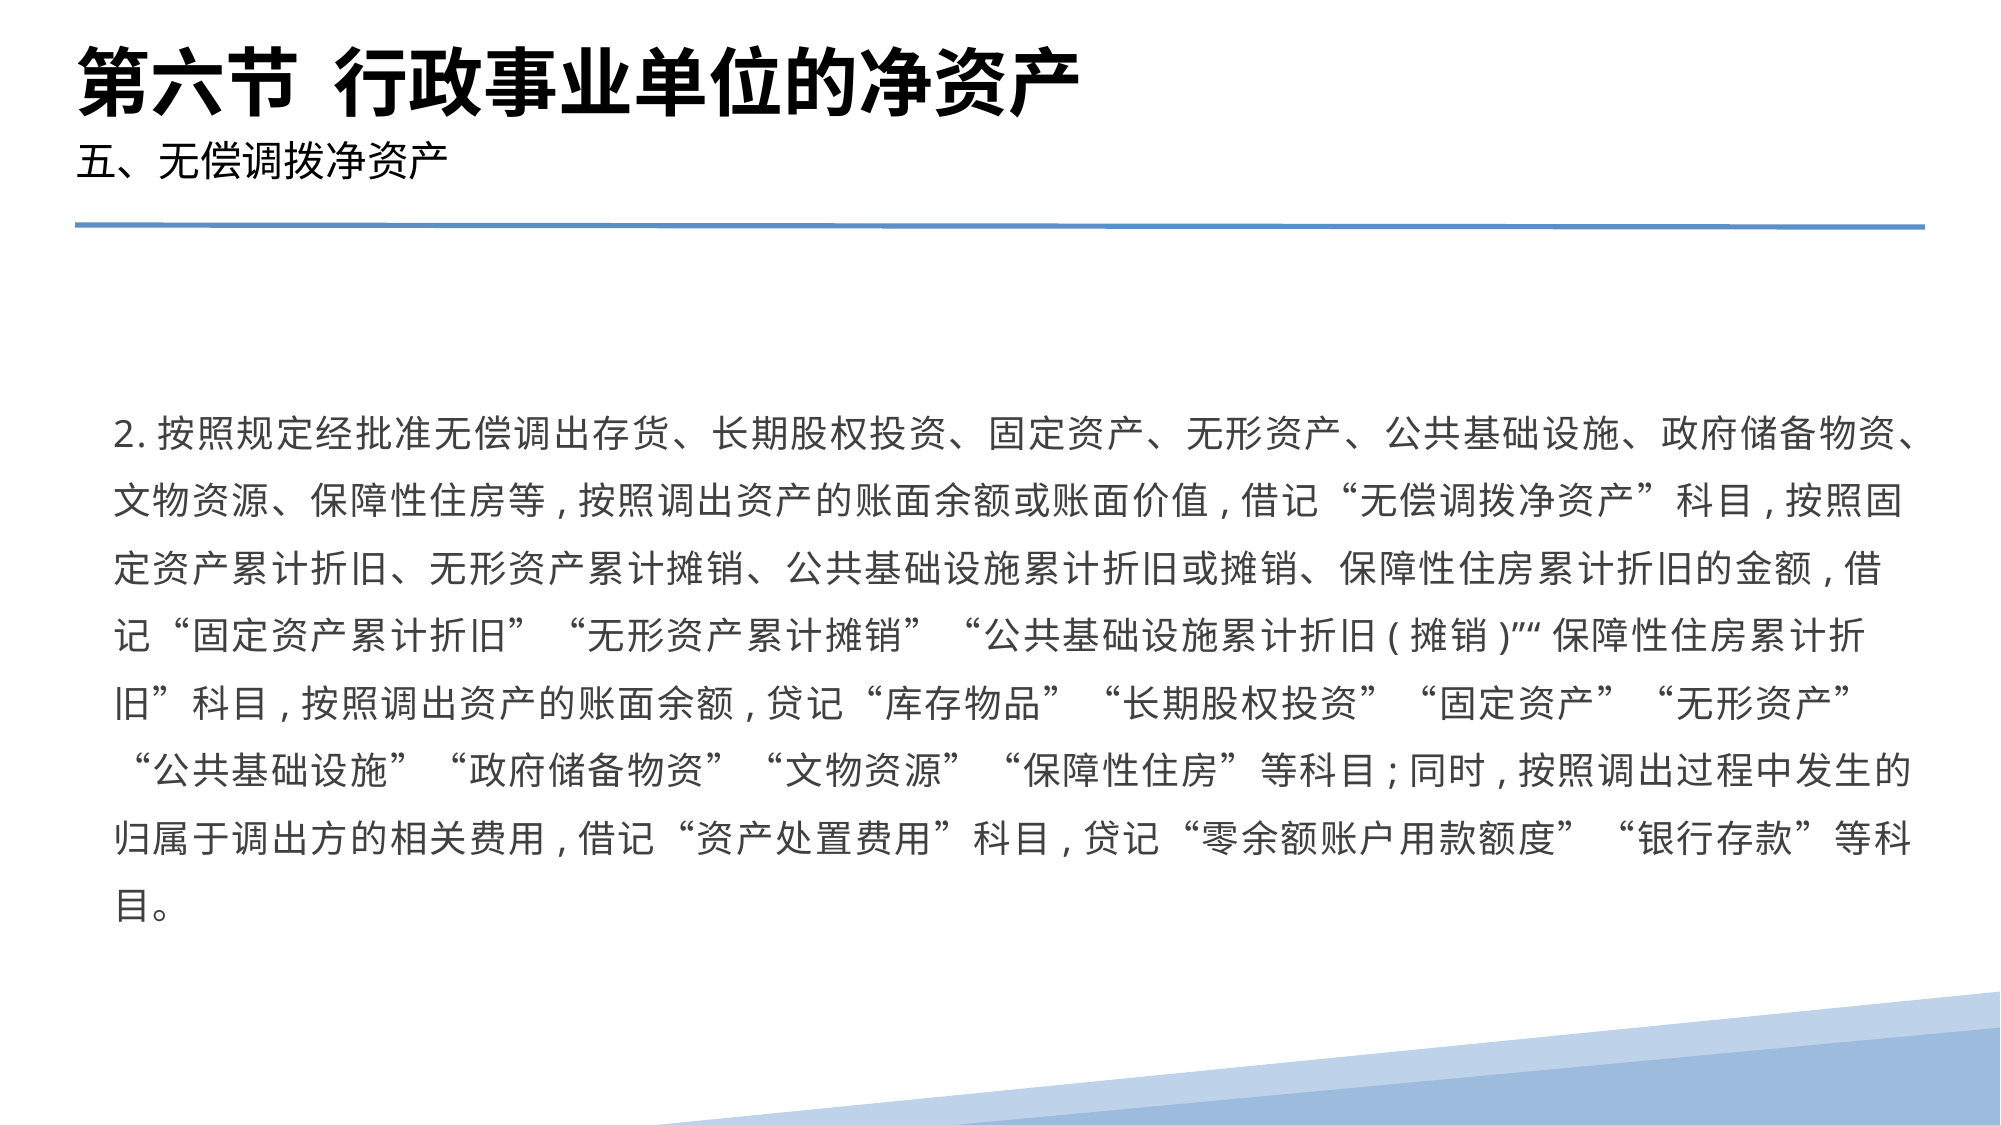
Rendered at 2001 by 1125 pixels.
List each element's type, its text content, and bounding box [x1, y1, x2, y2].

text_box 2.按照规定经批准无偿调出存货、长期股权投资、固定资产、无形资产、公共基础设施、政府储备物资、文物资源、保障性住房等,按照调出资产的账面余额或账面价值,借记“无偿调拨净资产”科目,按照固定资产累计折旧、无形资产累计摊销、公共基础设施累计折旧或摊销、保障性住房累计折旧的金额,借记“固定资产累计折旧”“无形资产累计摊销”“公共基础设施累计折旧(摊销)”“保障性住房累计折旧”科目,按照调出资产的账面余额,贷记“库存物品”“长期股权投资”“固定资产”“无形资产”“公共基础设施”“政府储备物资”“文物资源”“保障性住房”等科目;同时,按照调出过程中发生的归属于调出方的相关费用,借记“资产处置费用”科目,贷记“零余额账户用款额度”“银行存款”等科目。 [102, 328, 1925, 987]
text_box 五、无偿调拨净资产 [75, 124, 1925, 200]
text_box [656, 991, 2000, 1125]
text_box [74, 224, 1925, 228]
text_box 第六节 行政事业单位的净资产 [75, 24, 1925, 124]
